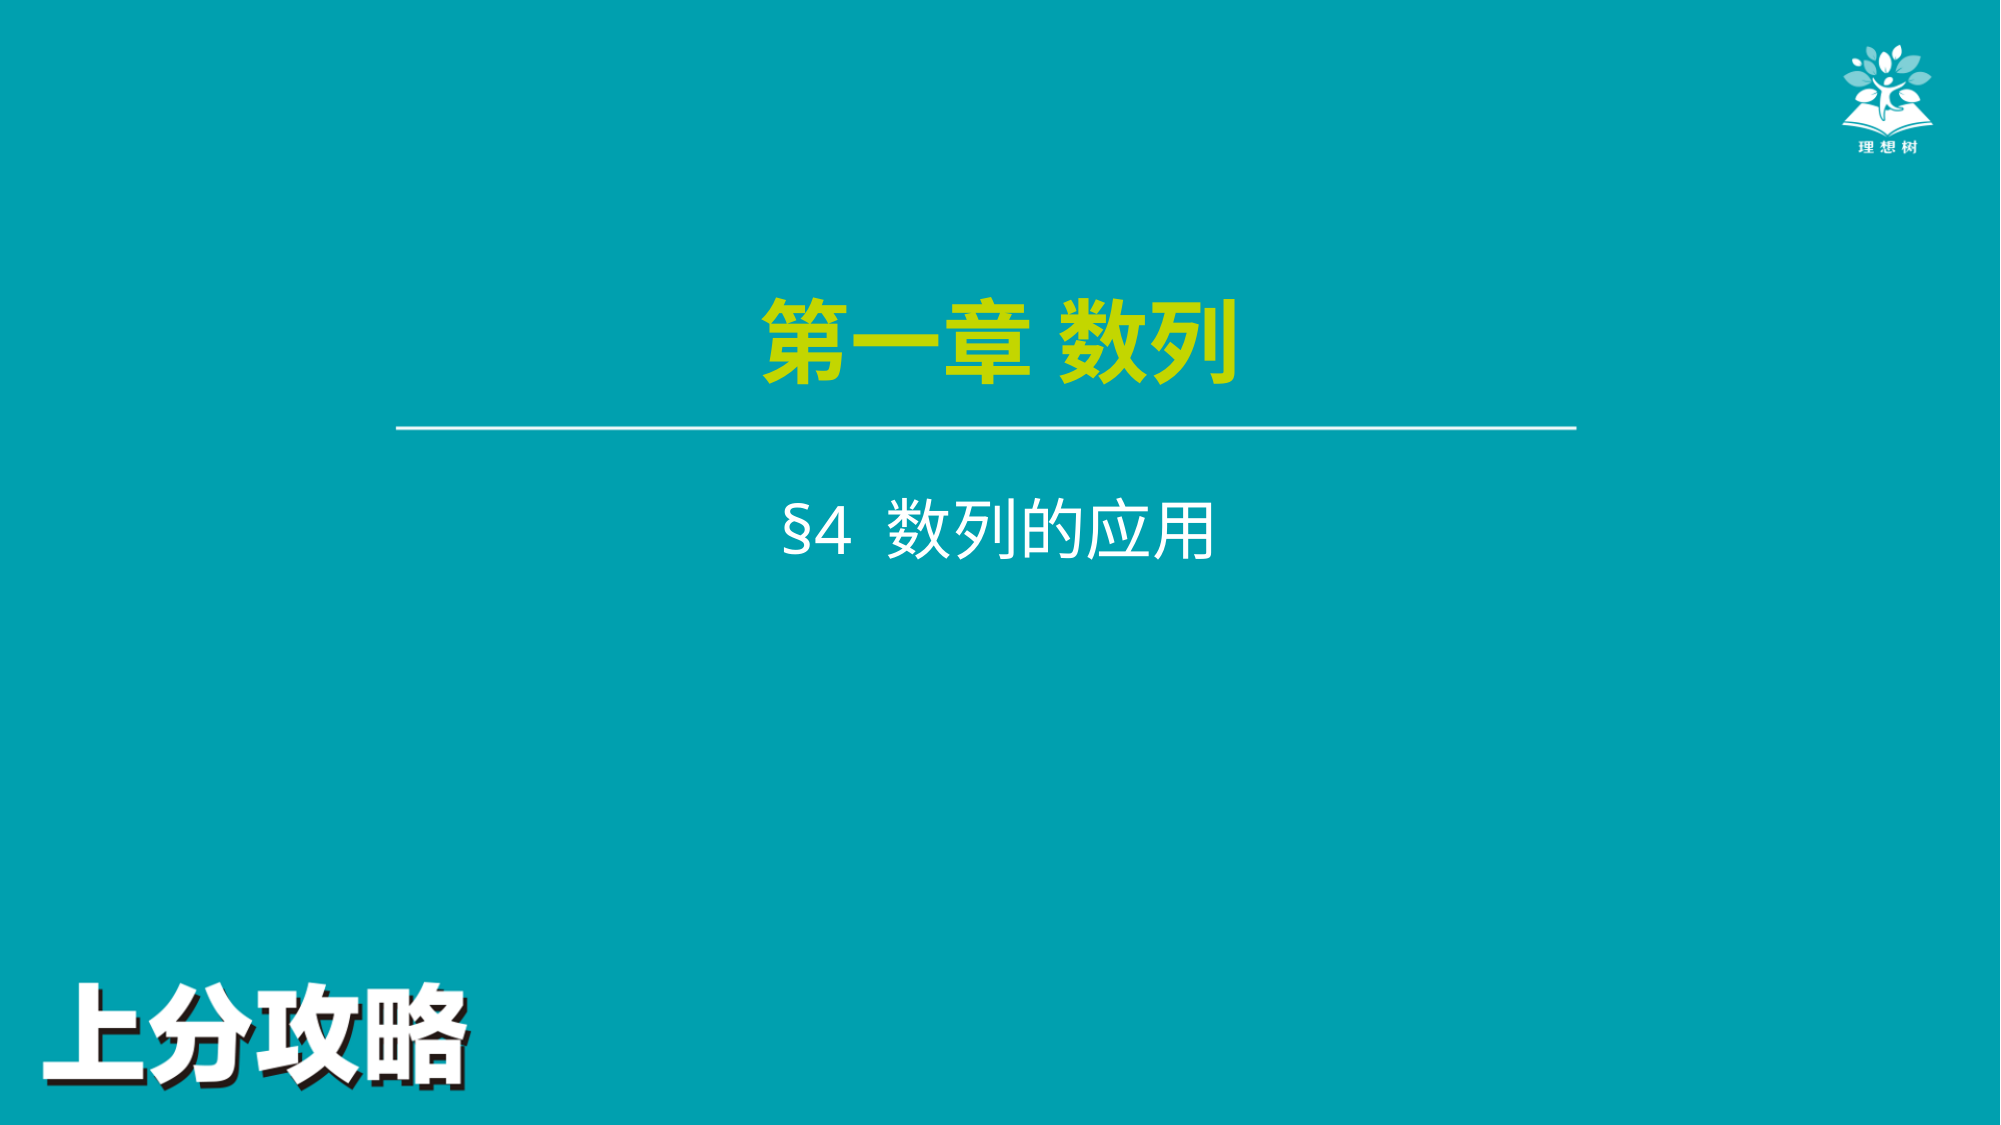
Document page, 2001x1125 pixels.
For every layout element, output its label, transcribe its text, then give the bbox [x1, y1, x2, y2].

picture [0, 413, 2000, 472]
picture [0, 0, 2000, 265]
picture [0, 579, 2000, 1125]
text_box 第一章 数列 [0, 265, 2000, 413]
text_box §4 数列的应用 [0, 472, 2000, 579]
